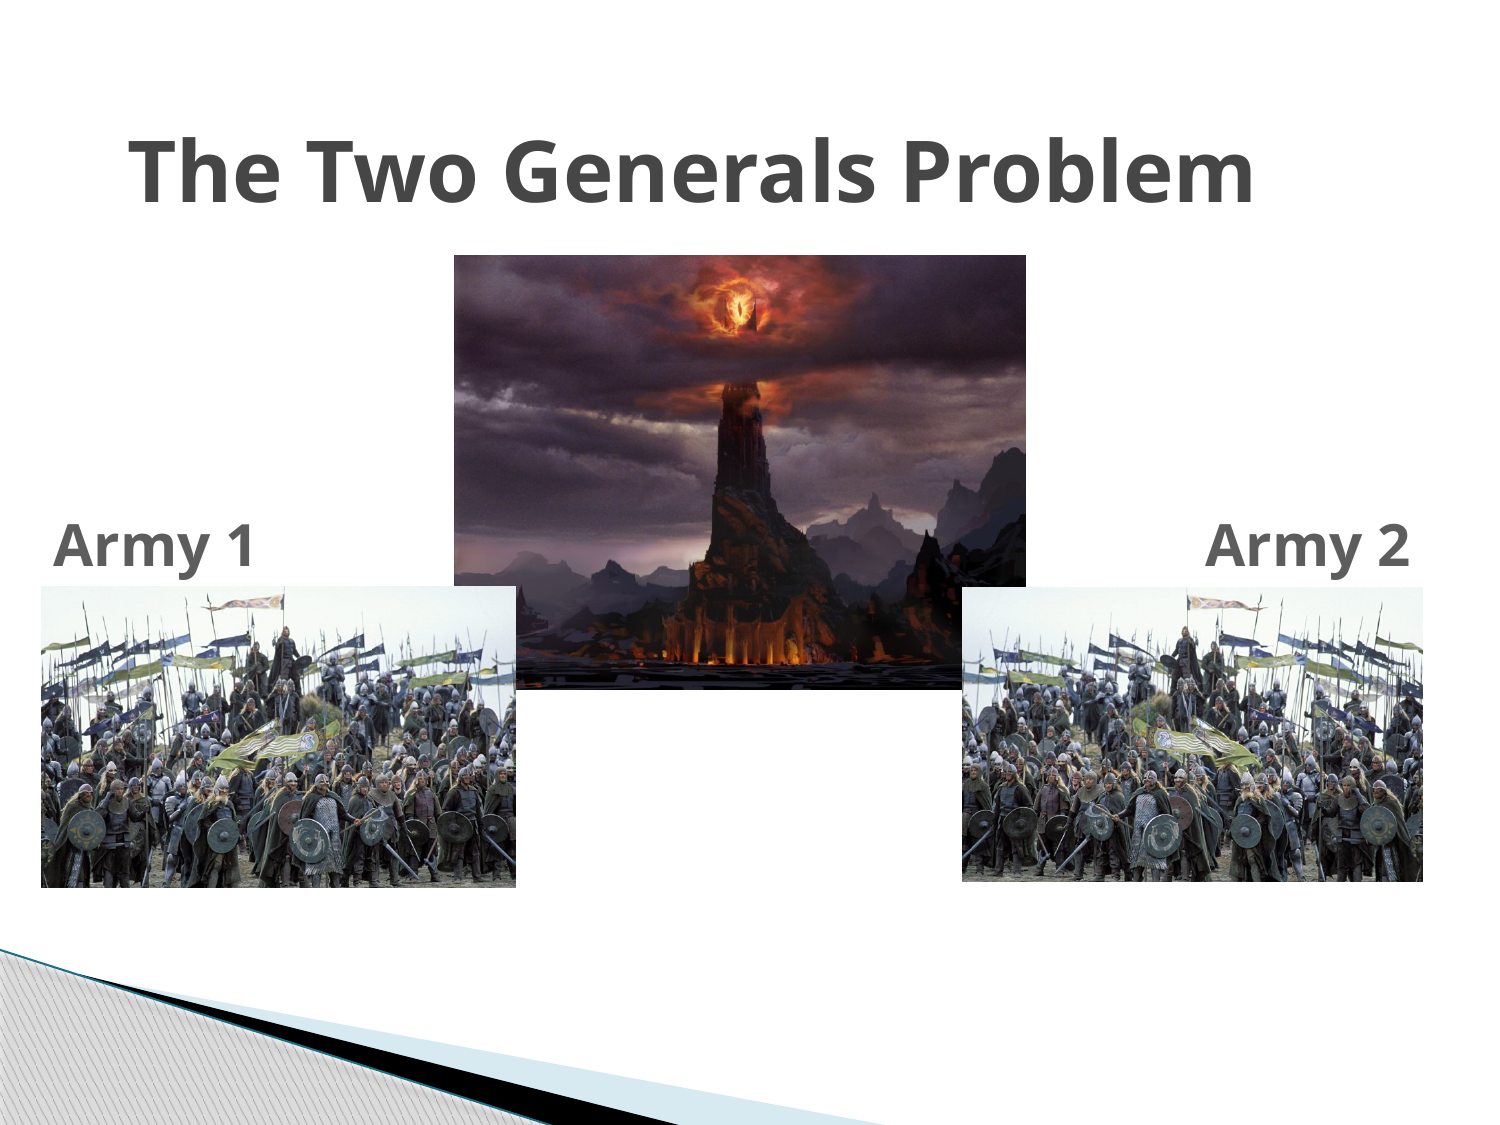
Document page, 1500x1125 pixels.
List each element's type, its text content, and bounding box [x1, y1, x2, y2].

text_box Army 1 [38, 500, 275, 586]
text_box Army 2 [1190, 500, 1427, 586]
title The Two Generals Problem [112, 74, 1388, 262]
picture [40, 255, 1424, 889]
